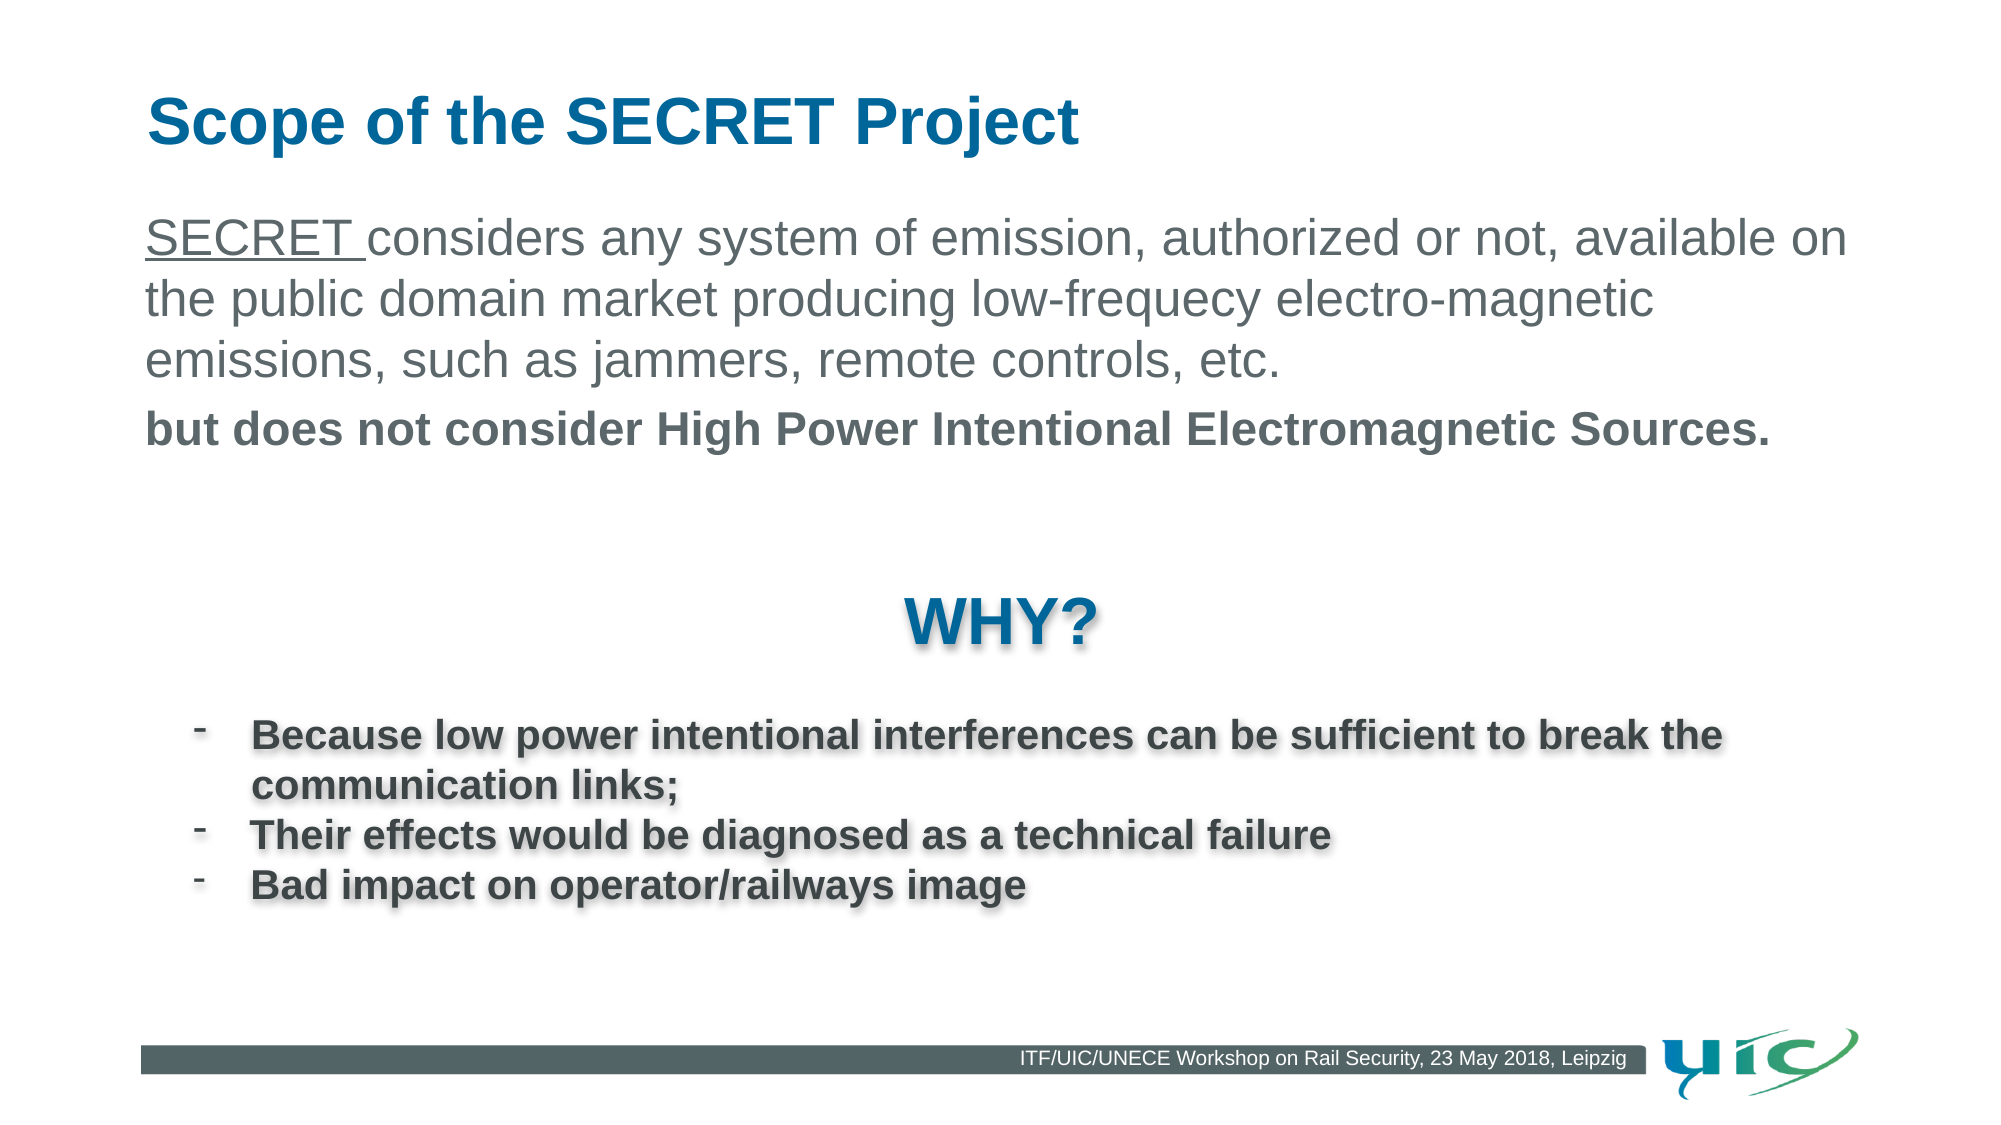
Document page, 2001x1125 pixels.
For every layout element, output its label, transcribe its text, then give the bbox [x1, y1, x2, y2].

text_box SECRET considers any system of emission, authorized or not, available on the public domain market producing low-frequecy electro-magnetic emissions, such as jammers, remote controls, etc. but does not consider High Power Intentional Electromagnetic Sources. [130, 196, 1875, 540]
text_box Scope of the SECRET Project [132, 70, 1096, 166]
text_box WHY? Because low power intentional interferences can be sufficient to break the communication links; Their effects would be diagnosed as a technical failure Bad impact on operator/railways image [178, 569, 1828, 916]
picture [141, 1027, 1859, 1100]
footer ITF/UIC/UNECE Workshop on Rail Security, 23 May 2018, Leipzig [669, 1044, 1639, 1092]
